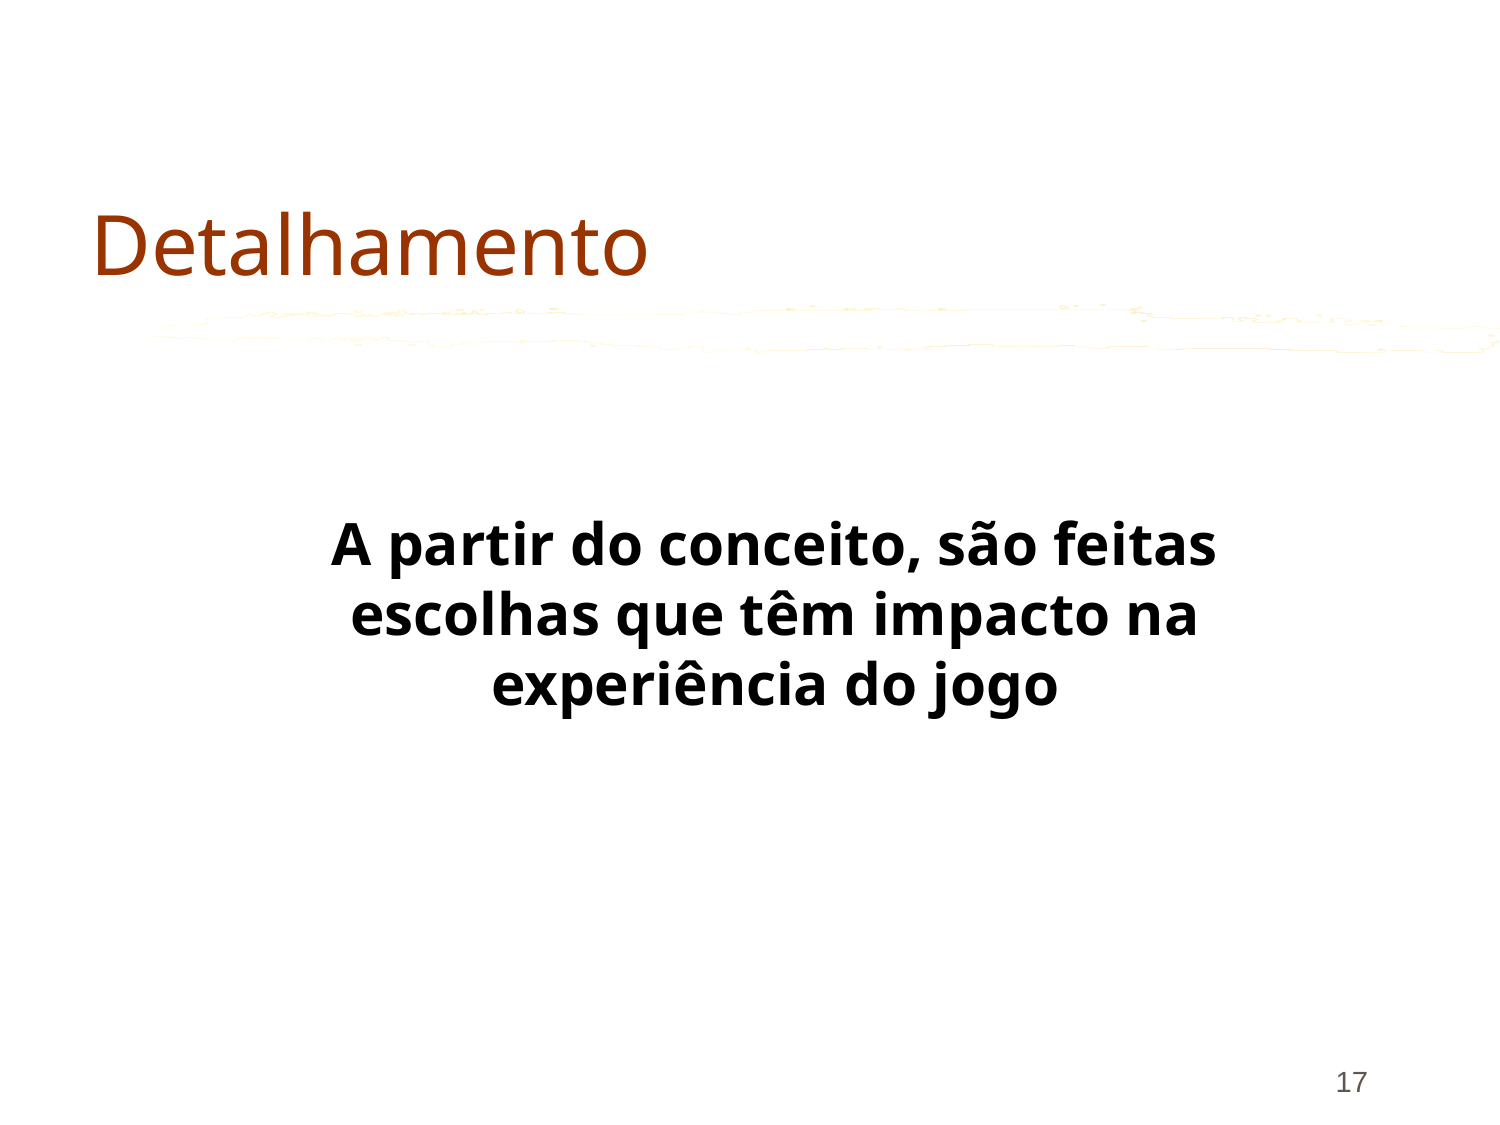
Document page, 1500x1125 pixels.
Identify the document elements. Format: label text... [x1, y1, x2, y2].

title Detalhamento [75, 50, 1417, 300]
slide_number 17 [1083, 1021, 1384, 1107]
subtitle A partir do conceito, são feitas escolhas que têm impacto na experiência do jogo [249, 500, 1300, 791]
